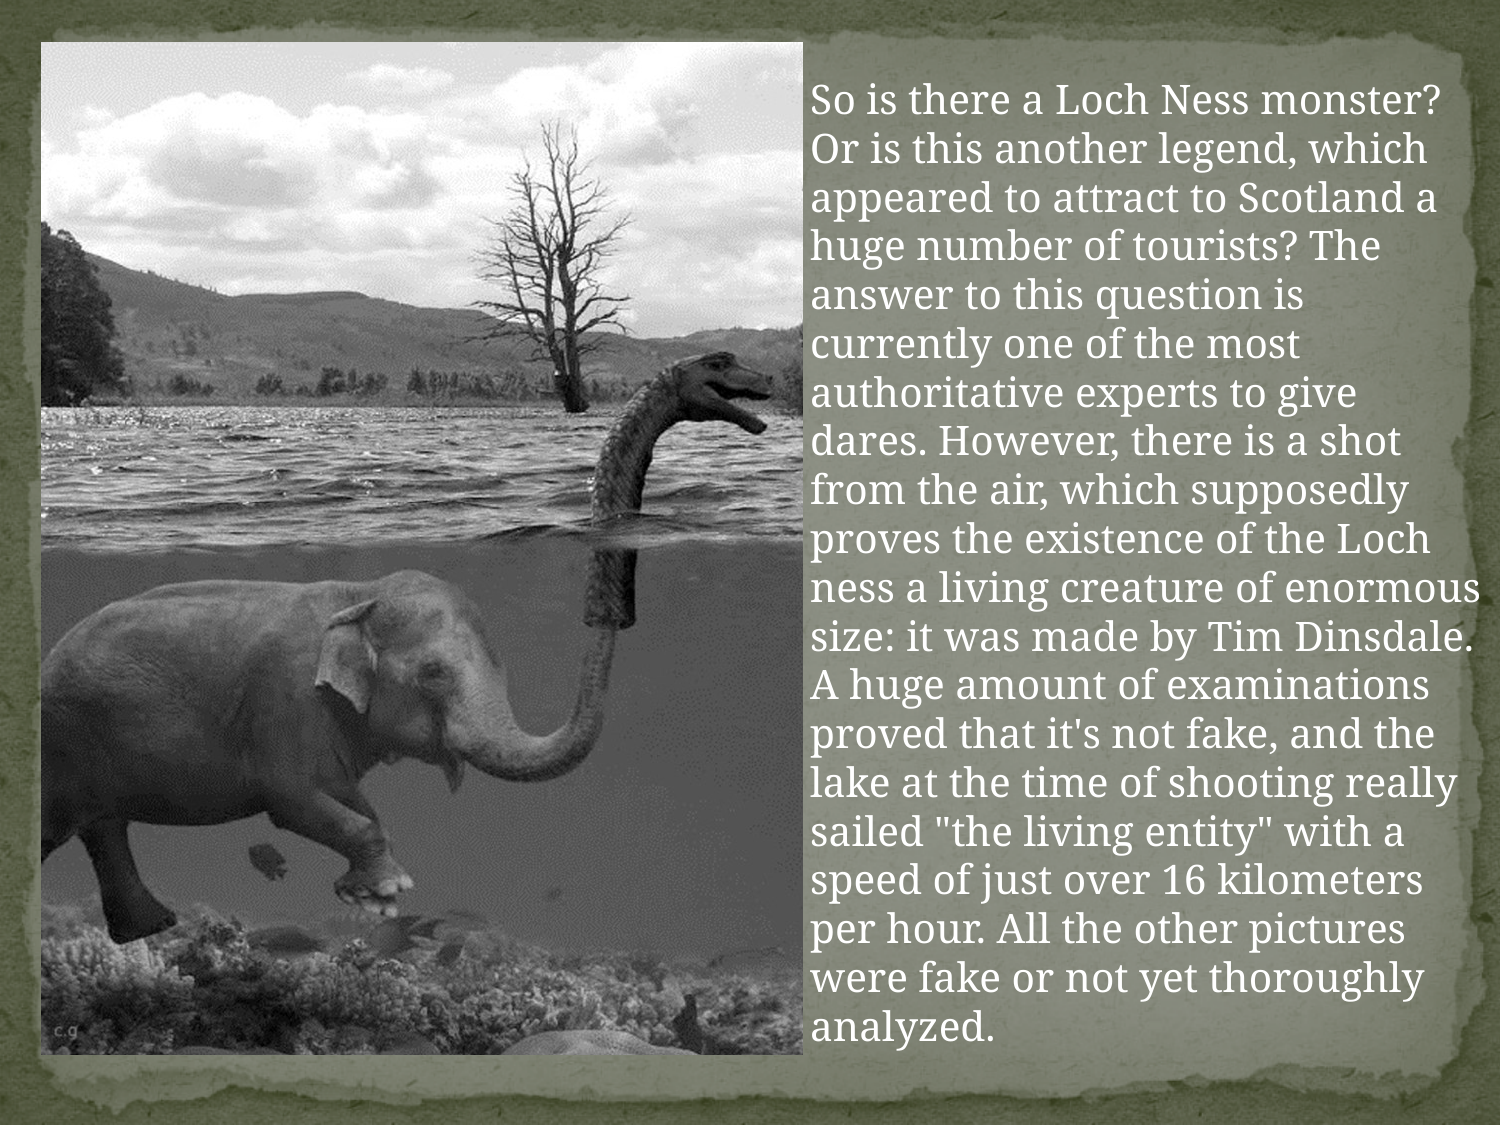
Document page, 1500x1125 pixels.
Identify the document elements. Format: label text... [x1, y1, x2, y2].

list So is there a Loch Ness monster? Or is this another legend, which appeared to attract to Scotland a huge number of tourists? The answer to this question is currently one of the most authoritative experts to give dares. However, there is a shot from the air, which supposedly proves the existence of the Loch ness a living creature of enormous size: it was made by Tim Dinsdale. A huge amount of examinations proved that it's not fake, and the lake at the time of shooting really sailed "the living entity" with a speed of just over 16 kilometers per hour. All the other pictures were fake or not yet thoroughly analyzed. [755, 66, 1500, 1071]
picture [41, 42, 803, 1055]
